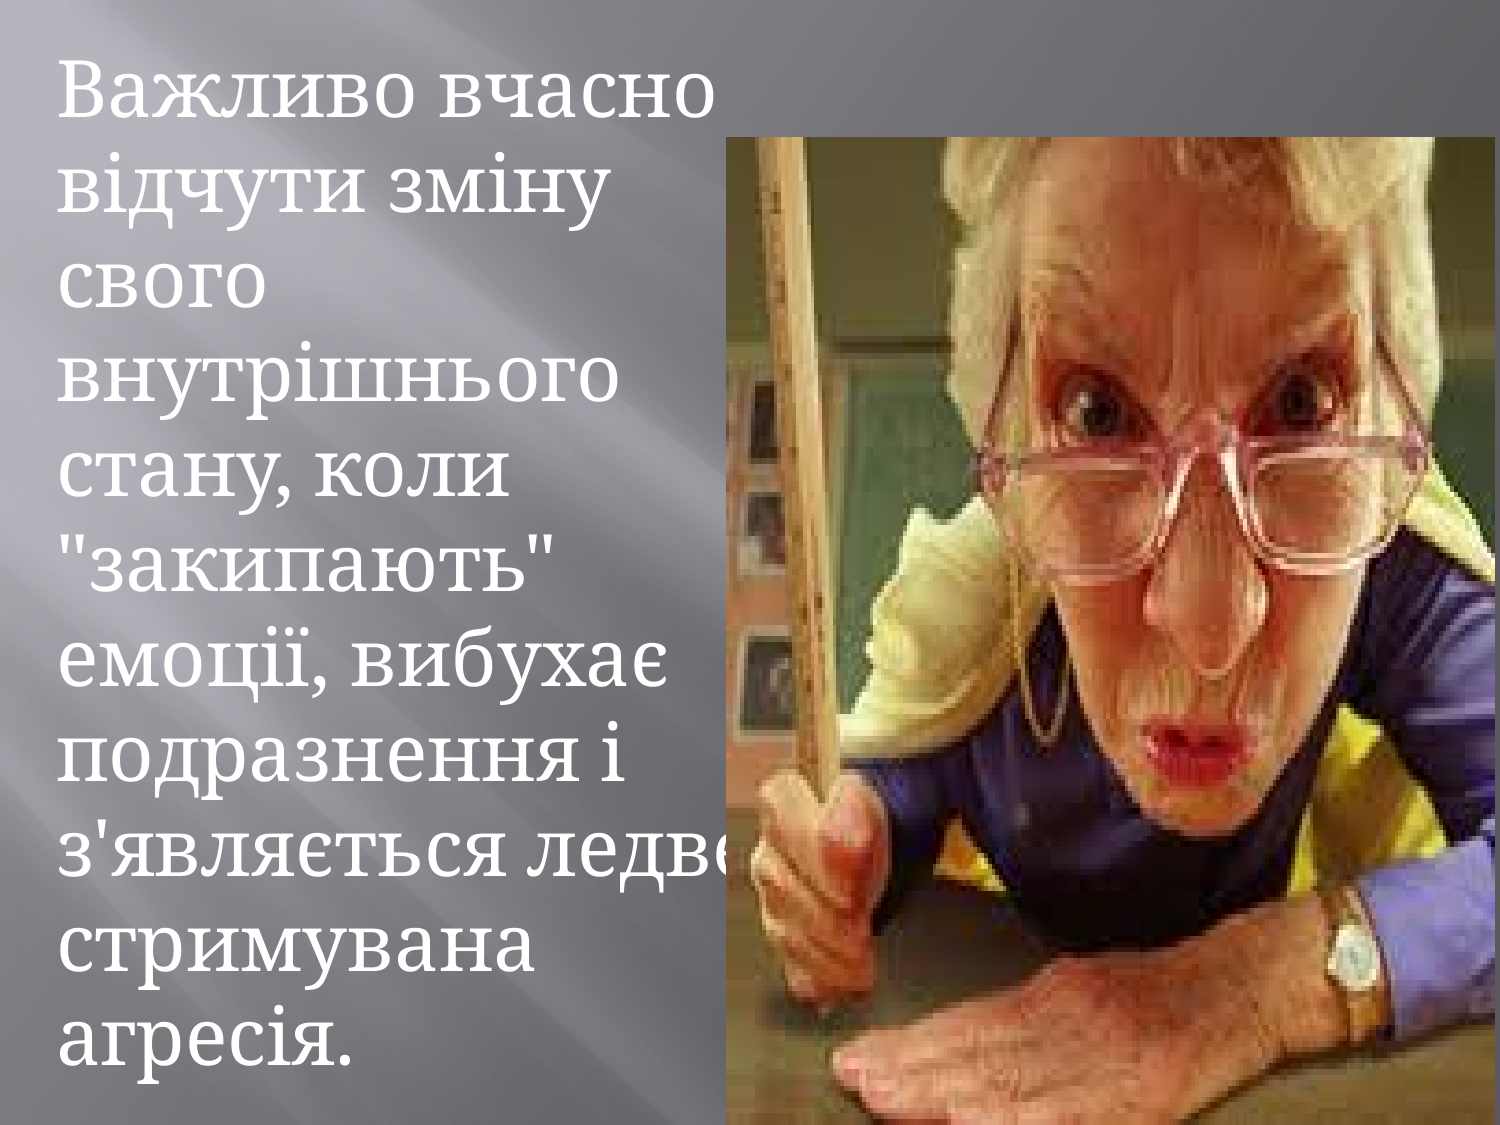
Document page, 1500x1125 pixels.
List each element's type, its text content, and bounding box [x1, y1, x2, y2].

picture [726, 136, 1495, 1125]
list Важливо вчасно відчути зміну свого внутрішнього стану, коли "закипають" емоції, вибухає подразнення і з'являється ледве стримувана агресія. [41, 30, 774, 1106]
